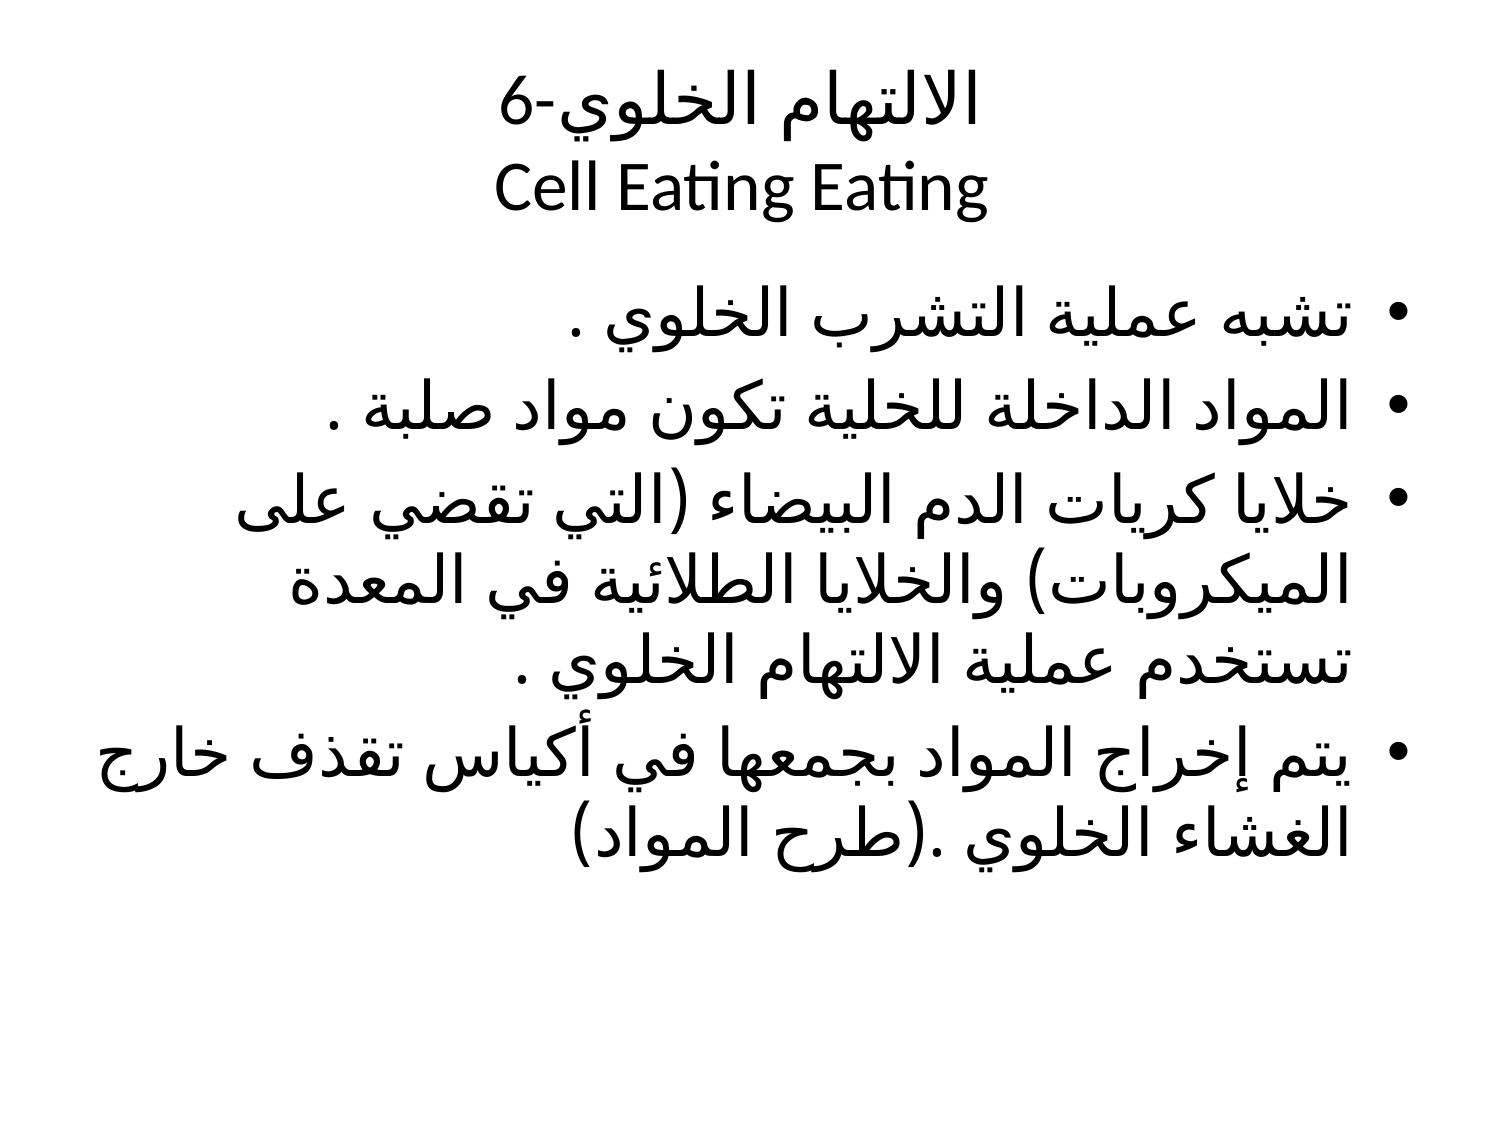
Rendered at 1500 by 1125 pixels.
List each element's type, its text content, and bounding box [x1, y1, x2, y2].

title 6-الالتهام الخلوي Cell Eating Eating [75, 45, 1425, 233]
list تشبه عملية التشرب الخلوي . المواد الداخلة للخلية تكون مواد صلبة . خلايا كريات الدم البيضاء (التي تقضي على الميكروبات) والخلايا الطلائية في المعدة تستخدم عملية الالتهام الخلوي . يتم إخراج المواد بجمعها في أكياس تقذف خارج الغشاء الخلوي .(طرح المواد) [75, 262, 1425, 1005]
